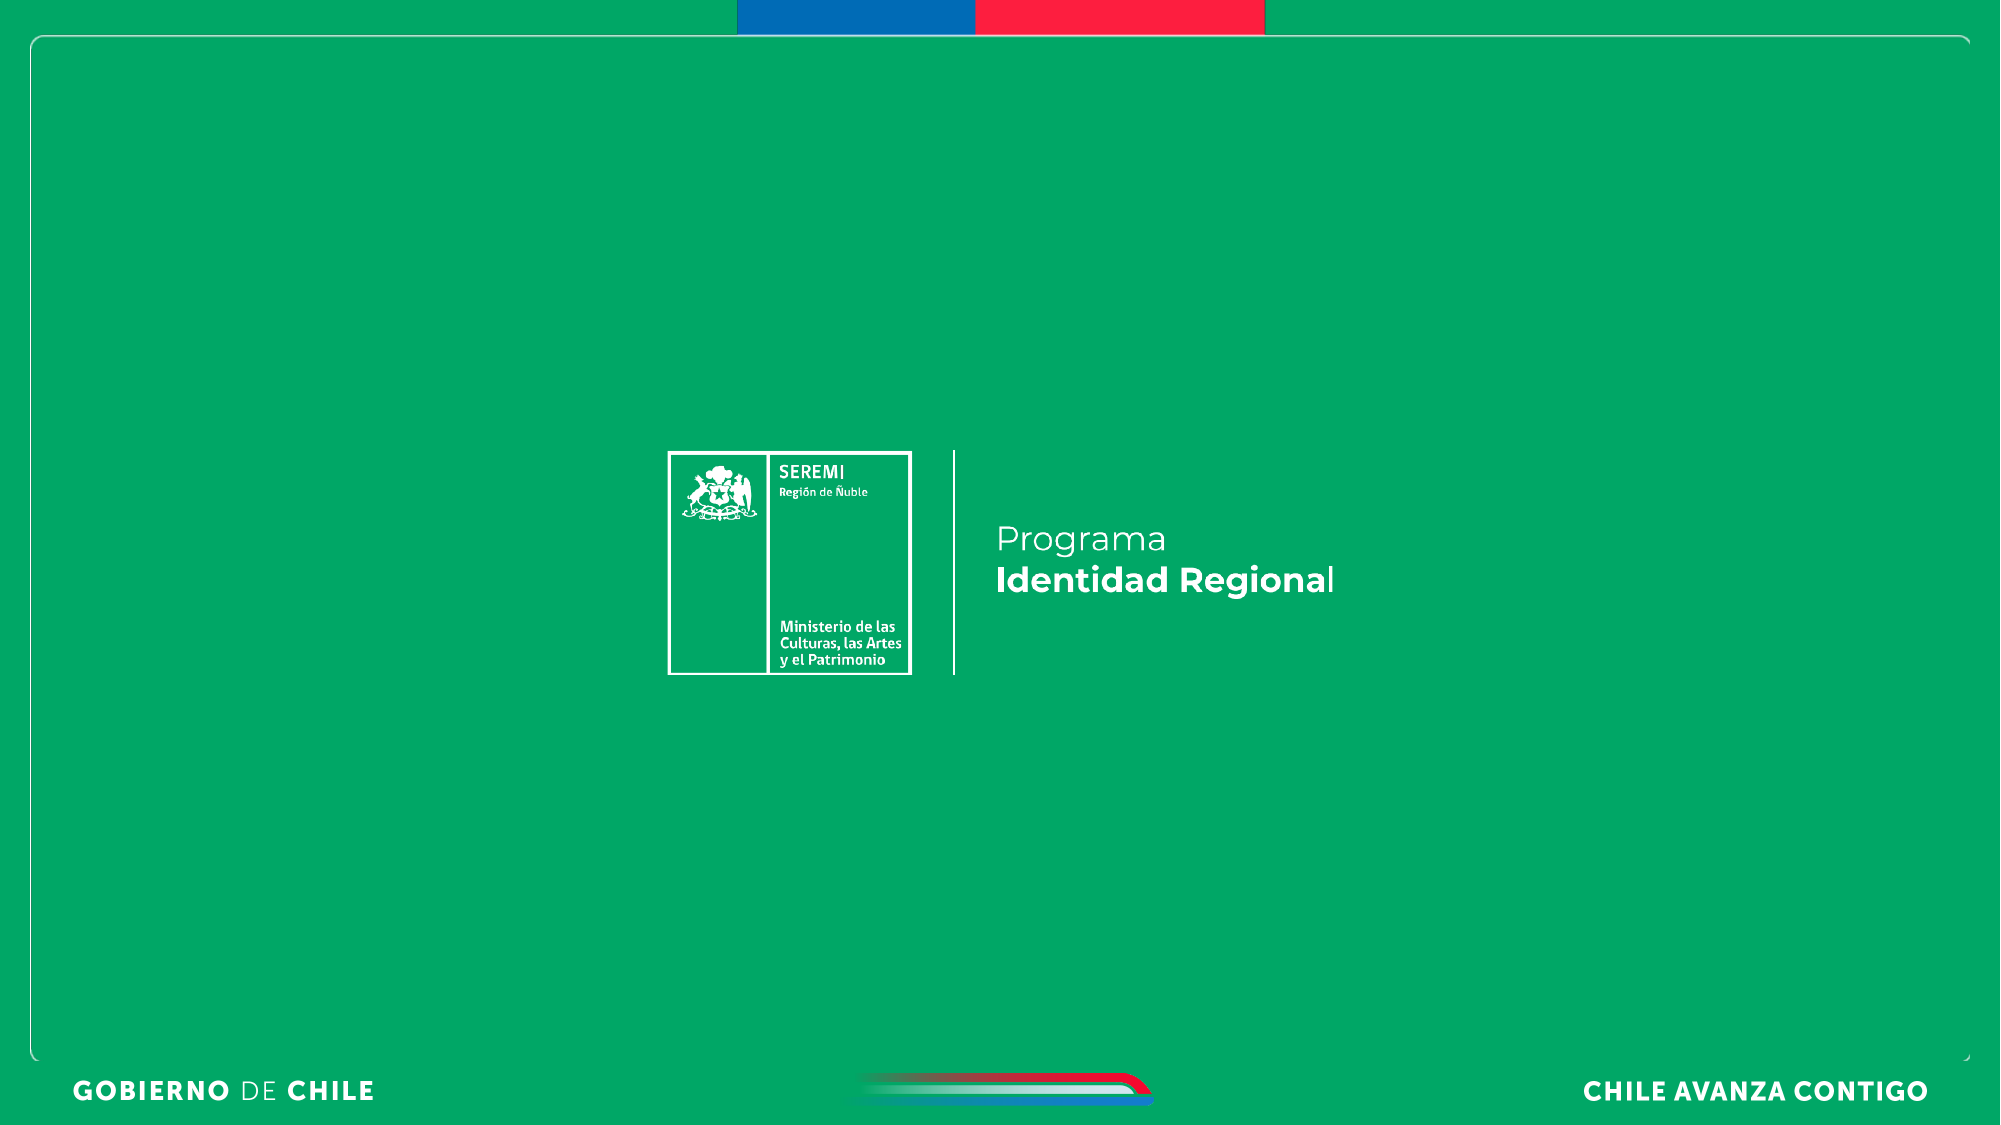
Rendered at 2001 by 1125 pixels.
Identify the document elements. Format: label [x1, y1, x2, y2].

picture [69, 1073, 1931, 1112]
